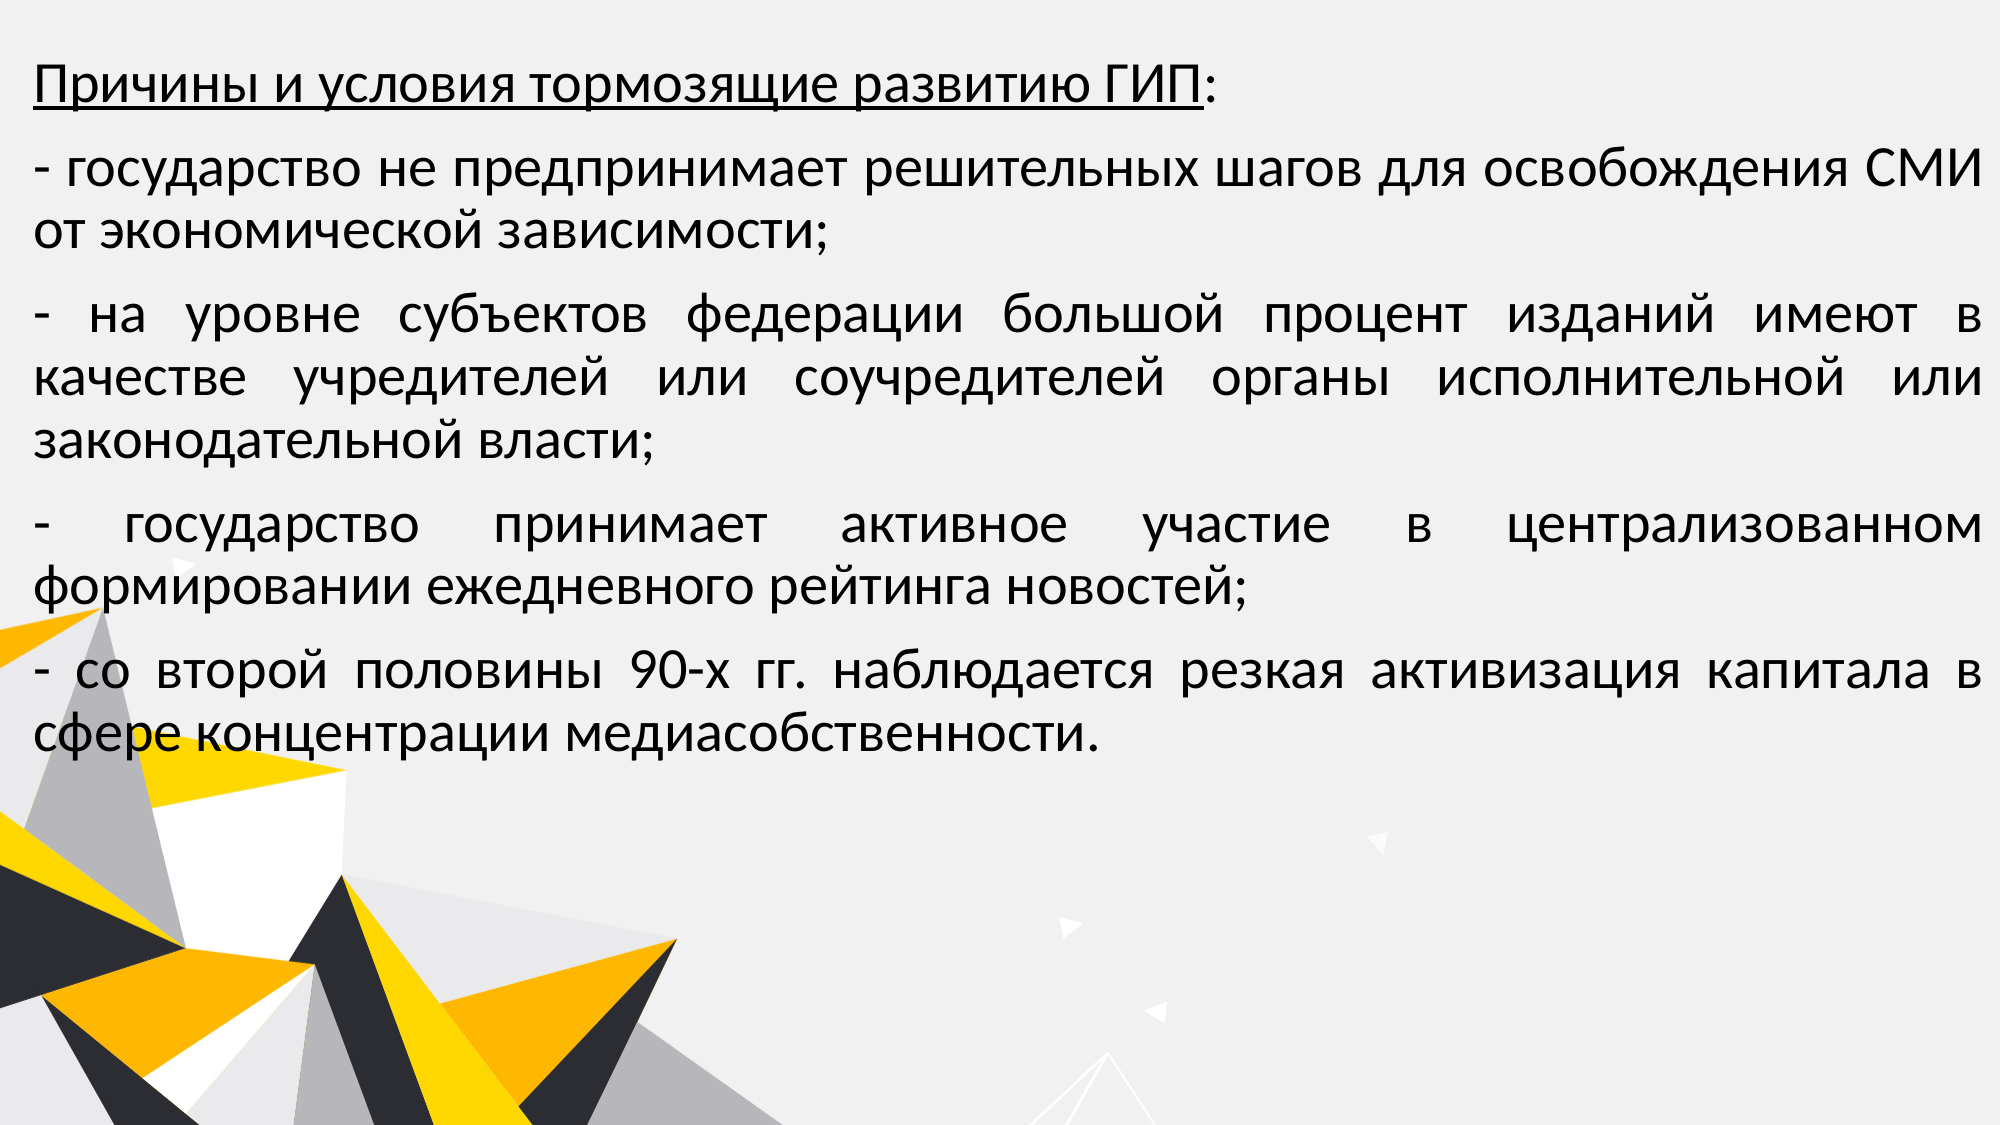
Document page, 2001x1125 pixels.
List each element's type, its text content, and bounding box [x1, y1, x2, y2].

picture [0, 0, 2000, 1125]
list Причины и условия тормозящие развитию ГИП: - государство не предпринимает решительных шагов для освобождения СМИ от экономической зависимости; - на уровне субъектов федерации большой процент изданий имеют в качестве учредителей или соучредителей органы исполнительной или законодательной власти; - государство принимает активное участие в централизованном формировании ежедневного рейтинга новостей; - со второй половины 90-х гг. наблюдается резкая активизация капитала в сфере концентрации медиасобственности. [18, 44, 2000, 1093]
